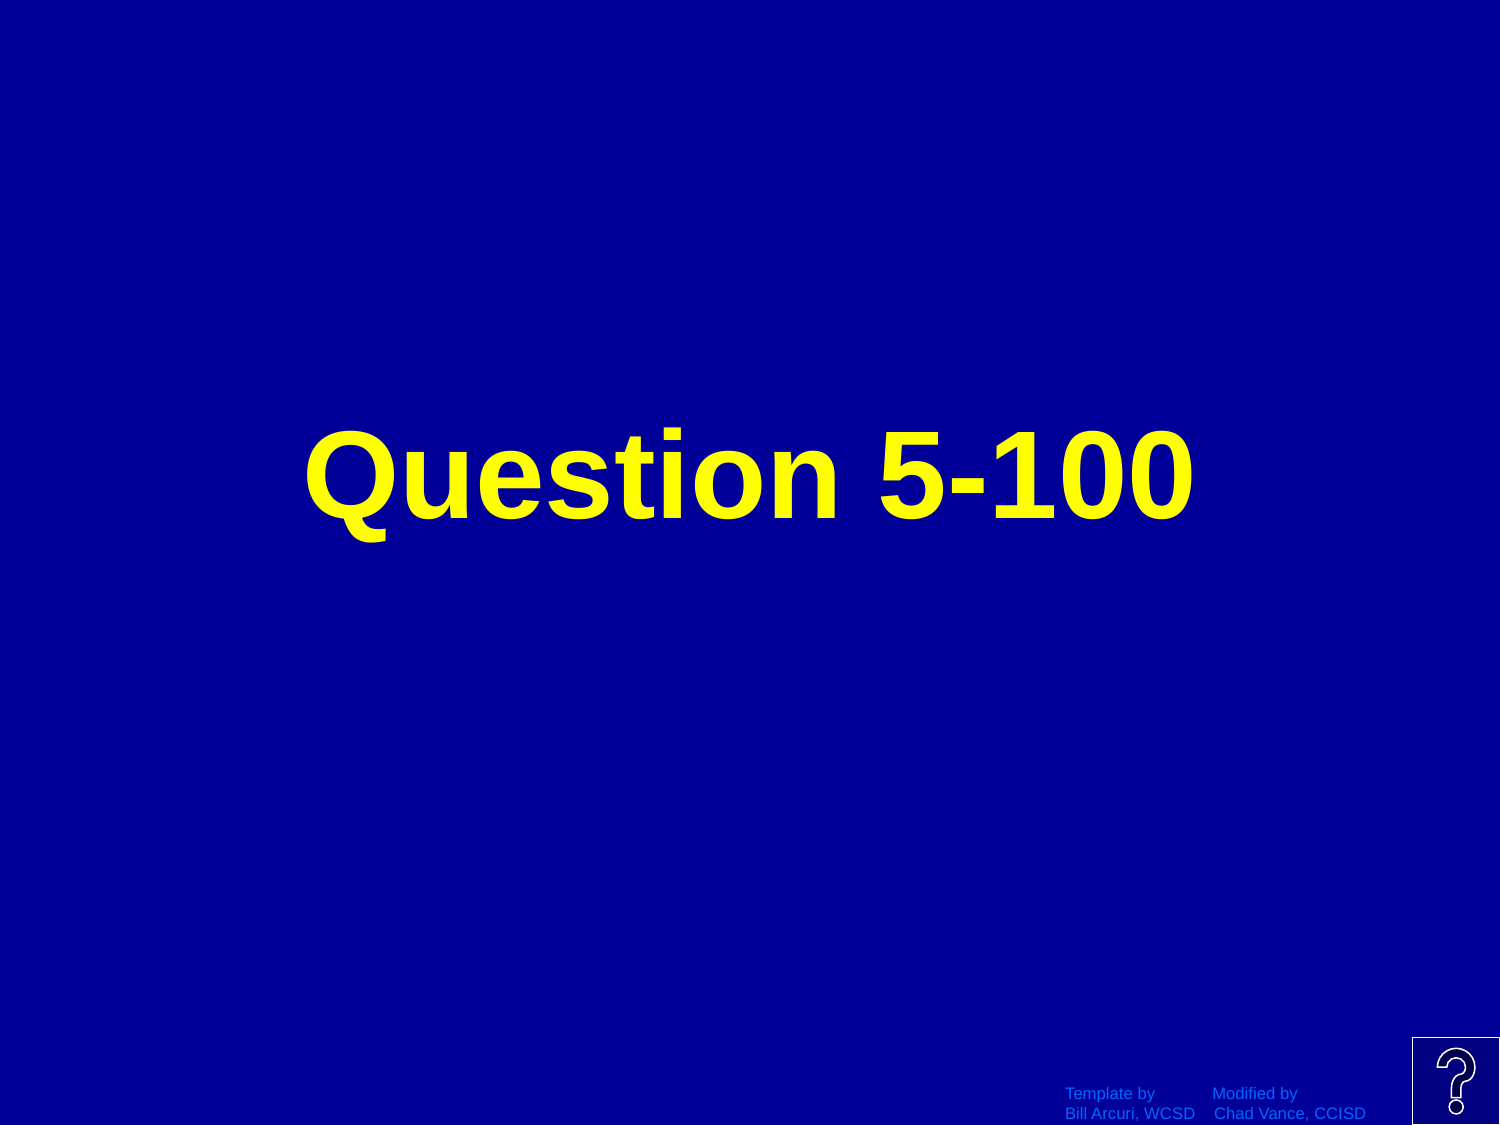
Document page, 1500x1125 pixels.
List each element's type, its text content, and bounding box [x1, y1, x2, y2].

slide_number Template by Modified by Bill Arcuri, WCSD Chad Vance, CCISD [1049, 1074, 1412, 1125]
title Question 5-100 [112, 374, 1388, 563]
text_box [1412, 1037, 1500, 1125]
